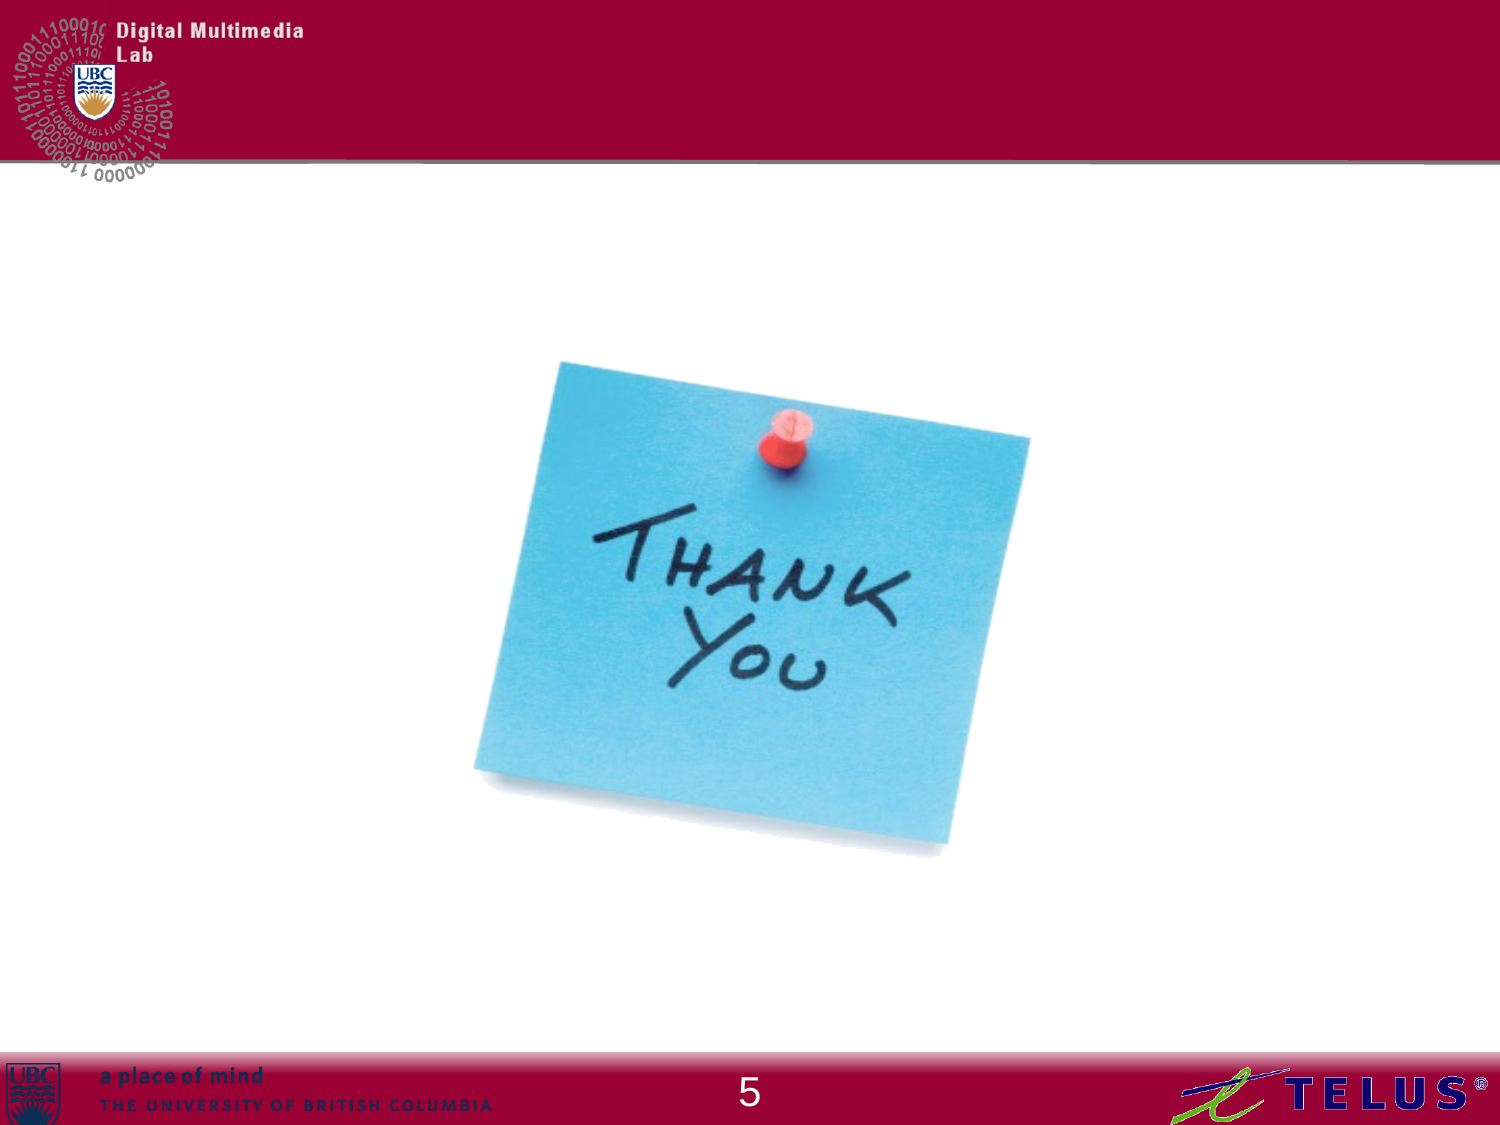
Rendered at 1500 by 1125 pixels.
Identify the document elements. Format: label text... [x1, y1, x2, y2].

picture [454, 212, 1045, 980]
picture [0, 1052, 1500, 1125]
picture [0, 1, 309, 195]
slide_number 5 [574, 1062, 926, 1123]
